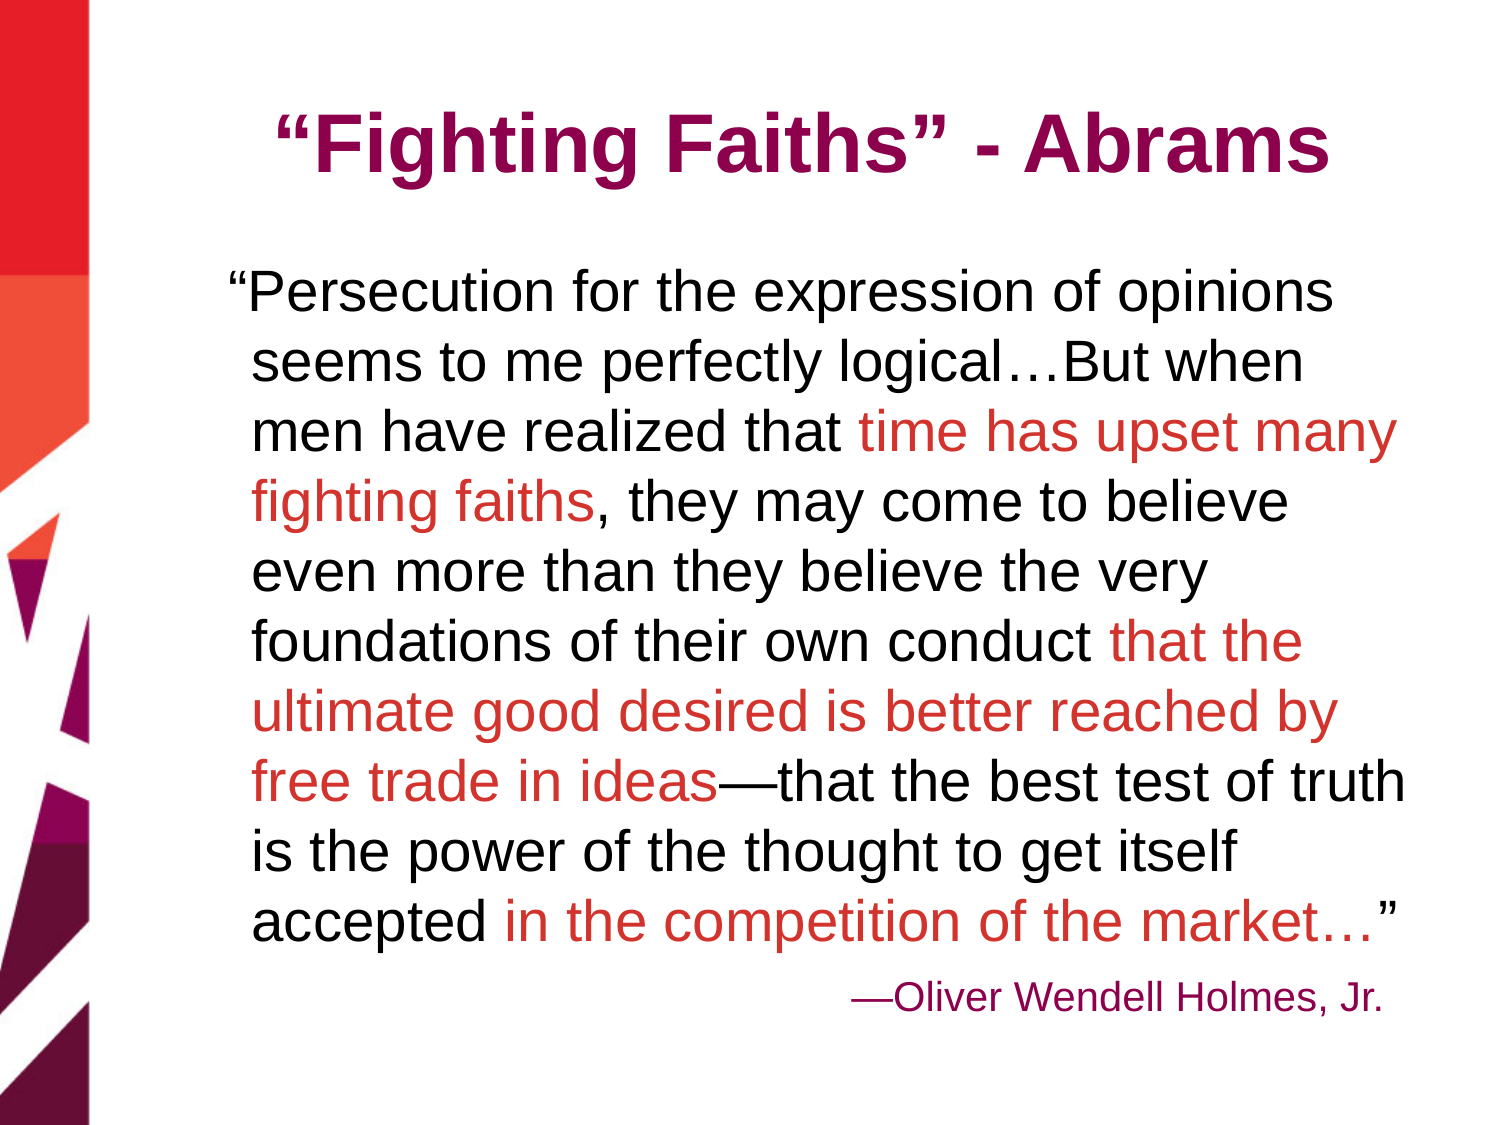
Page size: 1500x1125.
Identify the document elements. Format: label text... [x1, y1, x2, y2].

title “Fighting Faiths” - Abrams [180, 45, 1425, 233]
picture [0, 0, 91, 1125]
list “Persecution for the expression of opinions seems to me perfectly logical…But when men have realized that time has upset many fighting faiths, they may come to believe even more than they believe the very foundations of their own conduct that the ultimate good desired is better reached by free trade in ideas—that the best test of truth is the power of the thought to get itself accepted in the competition of the market…” —Oliver Wendell Holmes, Jr. [180, 237, 1425, 981]
